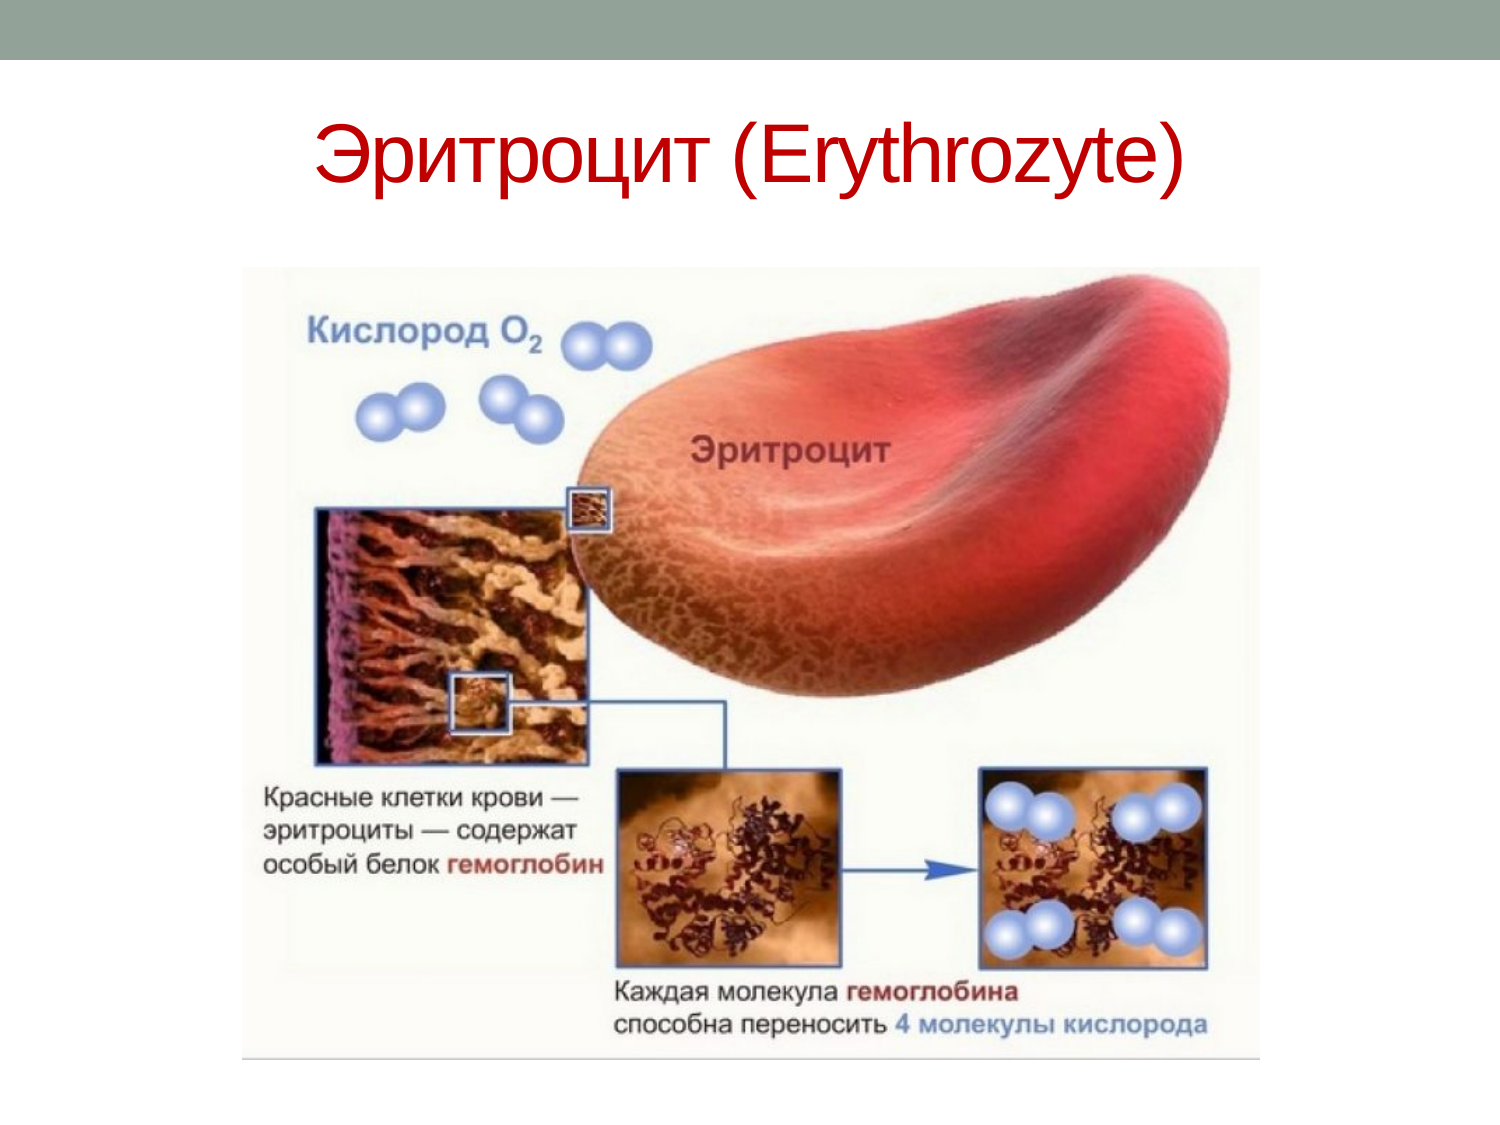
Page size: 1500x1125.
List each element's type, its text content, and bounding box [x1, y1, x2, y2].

title Эритроцит (Erythrozyte) [75, 66, 1425, 232]
picture [241, 266, 1260, 1060]
